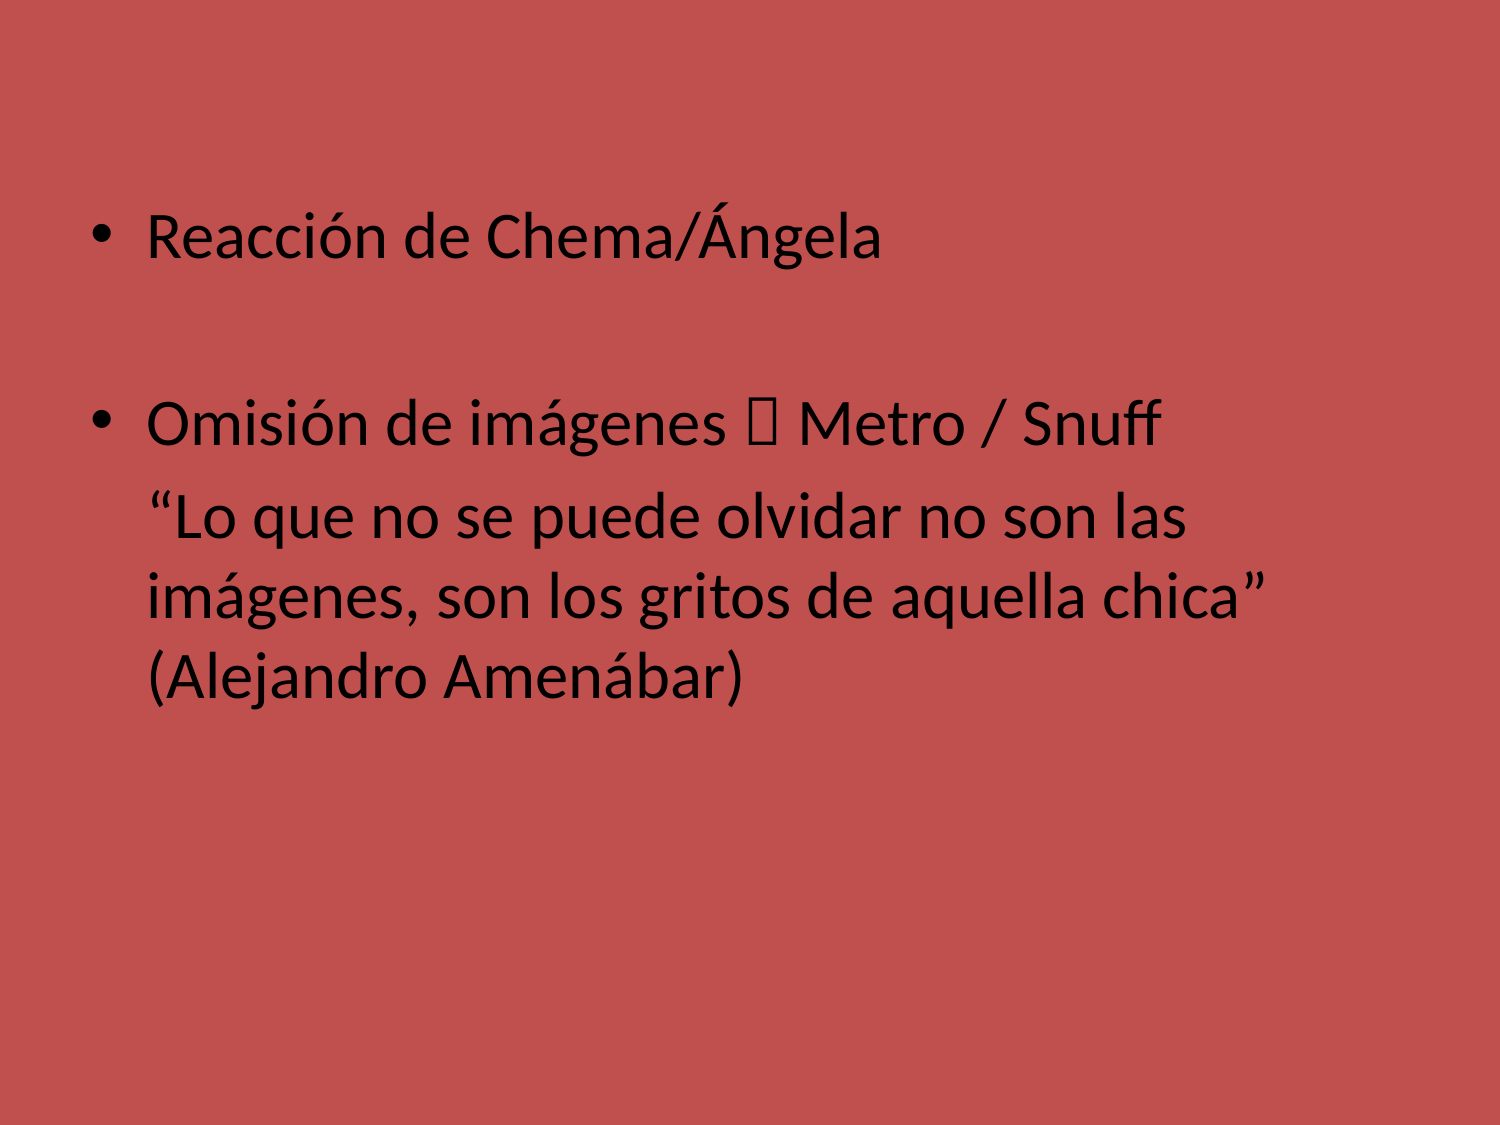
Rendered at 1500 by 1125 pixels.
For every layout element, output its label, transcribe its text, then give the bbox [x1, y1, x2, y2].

list Reacción de Chema/Ángela Omisión de imágenes  Metro / Snuff “Lo que no se puede olvidar no son las imágenes, son los gritos de aquella chica” (Alejandro Amenábar) [75, 184, 1425, 1005]
